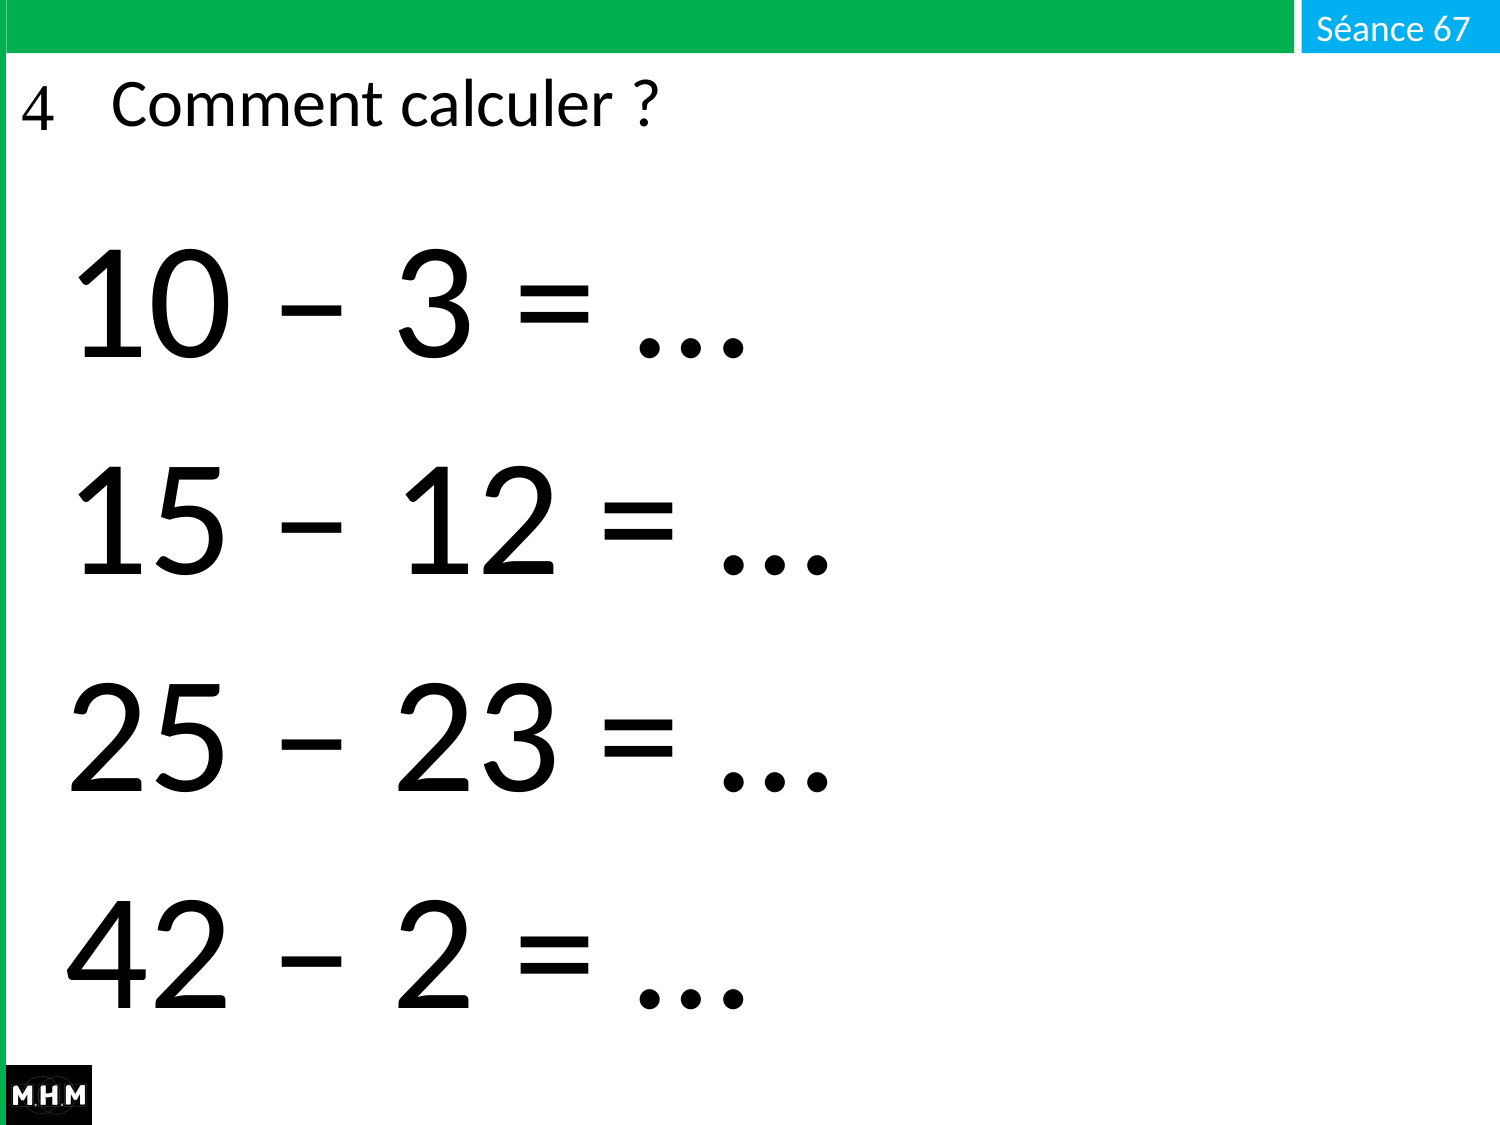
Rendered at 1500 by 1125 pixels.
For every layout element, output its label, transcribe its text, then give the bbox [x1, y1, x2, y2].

text_box 42 – 2 = … [49, 834, 916, 1049]
title Comment calculer ? [96, 60, 1391, 150]
picture [6, 1065, 92, 1125]
text_box 15 – 12 = … [49, 400, 902, 615]
text_box 25 – 23 = … [49, 617, 916, 832]
text_box 10 – 3 = … [49, 183, 808, 398]
